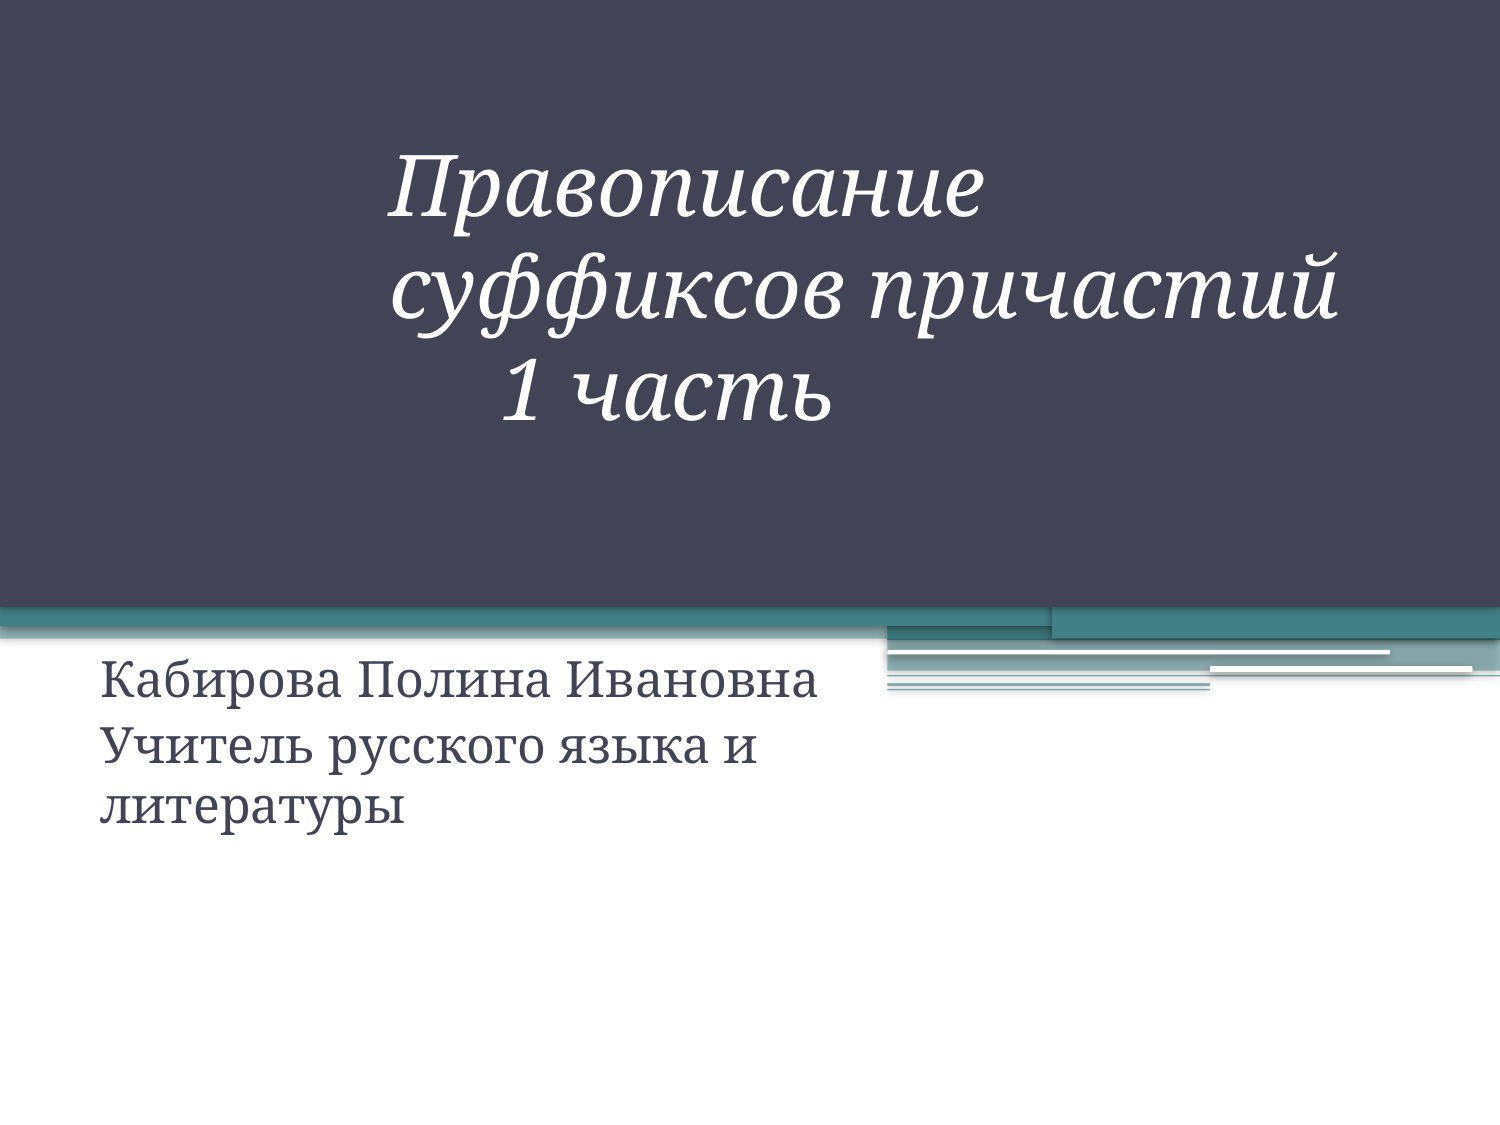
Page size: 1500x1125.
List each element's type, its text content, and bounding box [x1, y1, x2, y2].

subtitle Кабирова Полина Ивановна Учитель русского языка и литературы [75, 639, 888, 928]
title Правописание суффиксов причастий 1 часть [375, 117, 1388, 446]
